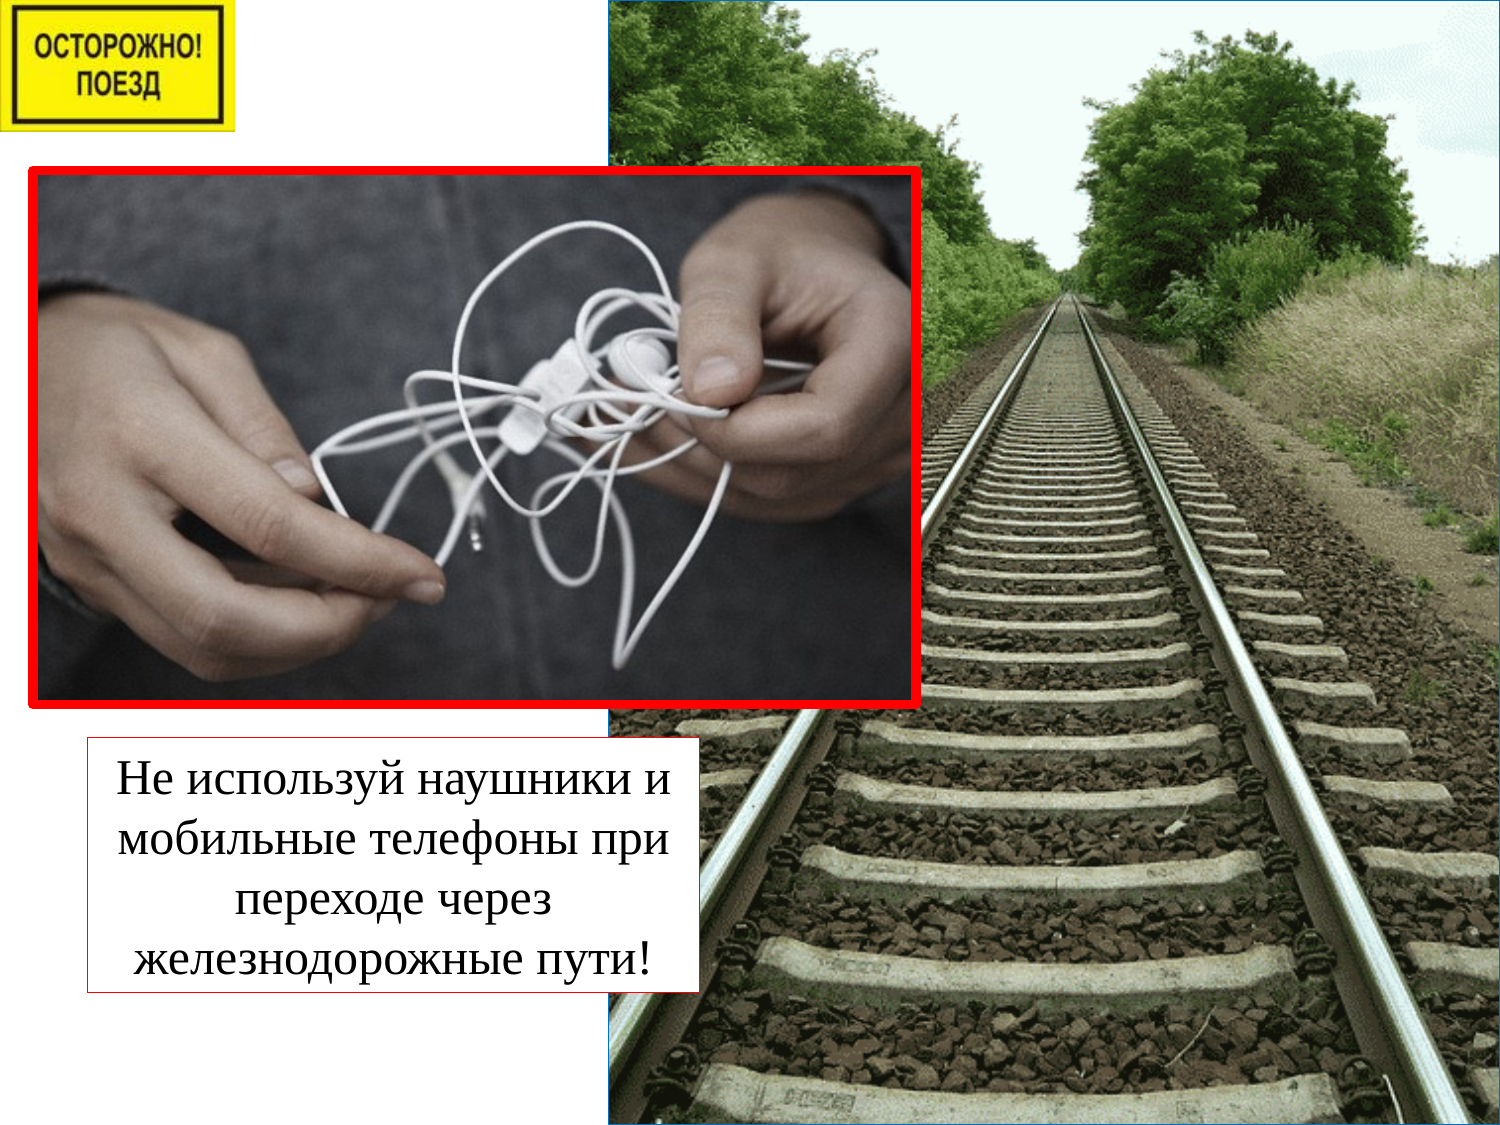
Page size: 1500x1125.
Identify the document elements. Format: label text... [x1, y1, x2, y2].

picture [37, 0, 1500, 1125]
text_box He используй наушники и мобильные телефоны при переходе через железнодорожные пути! [87, 737, 603, 993]
picture [0, 0, 235, 132]
